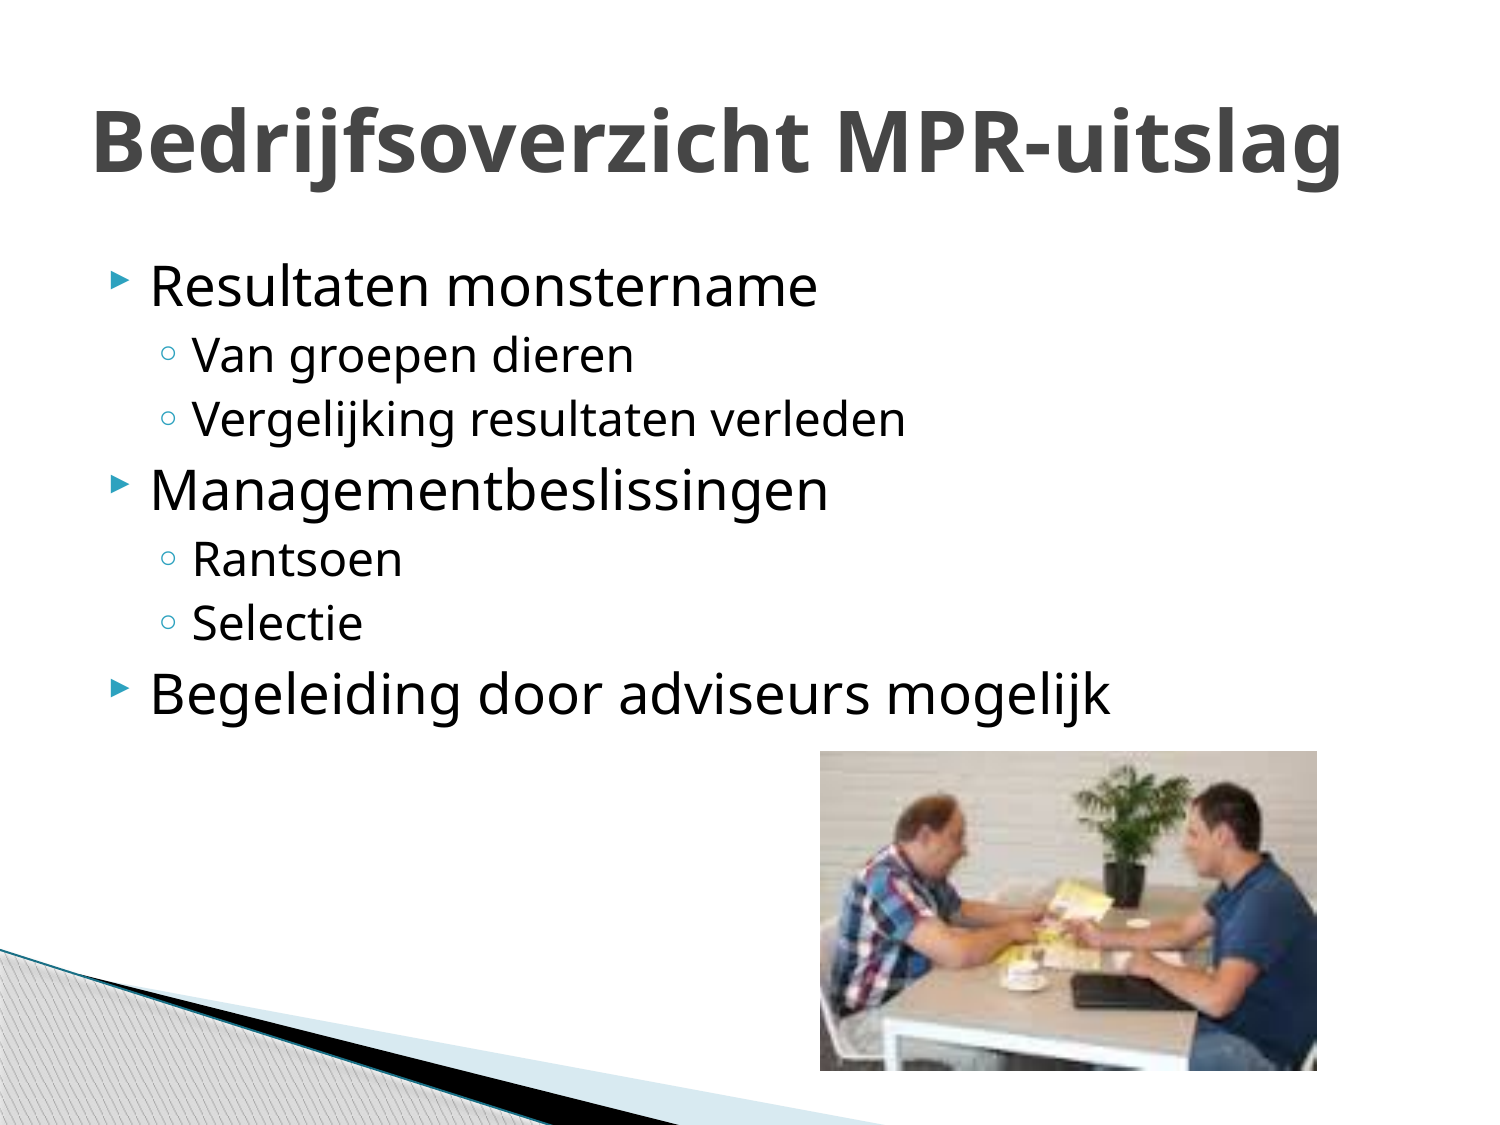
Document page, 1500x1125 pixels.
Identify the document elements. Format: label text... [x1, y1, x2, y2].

list Resultaten monstername Van groepen dieren Vergelijking resultaten verleden Managementbeslissingen Rantsoen Selectie Begeleiding door adviseurs mogelijk [75, 243, 1425, 986]
title Bedrijfsoverzicht MPR-uitslag [75, 45, 1425, 233]
picture [820, 751, 1318, 1071]
